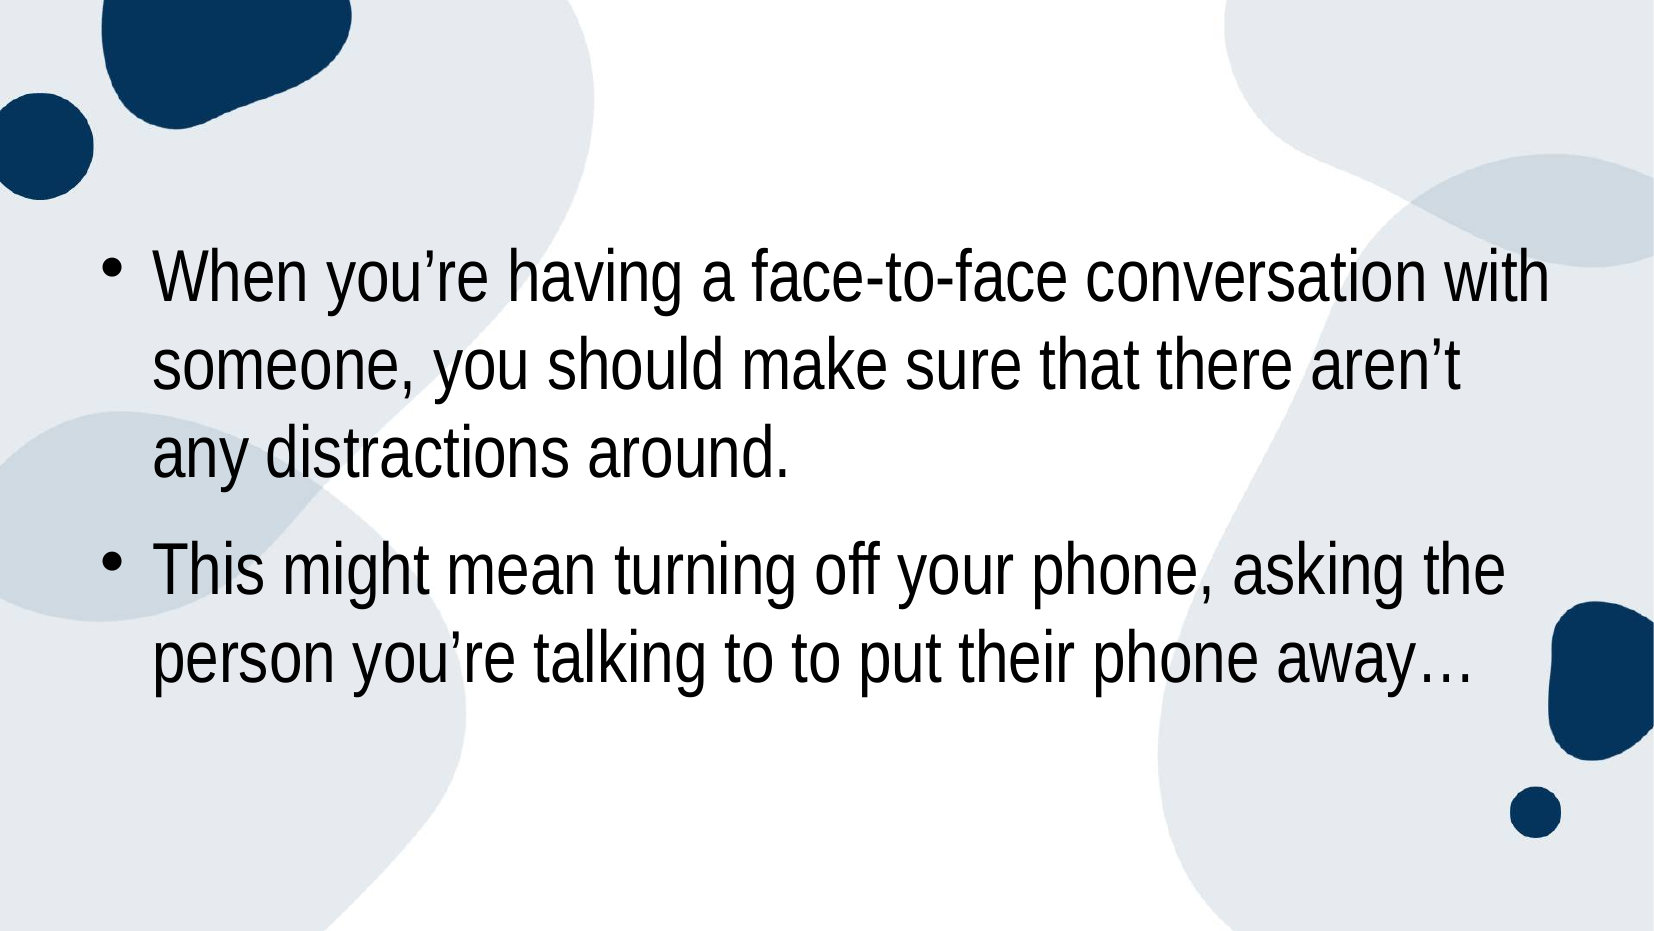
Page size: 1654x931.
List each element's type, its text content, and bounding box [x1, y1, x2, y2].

list When you’re having a face-to-face conversation with someone, you should make sure that there aren’t any distractions around. This might mean turning off your phone, asking the person you’re talking to to put their phone away… [82, 228, 1571, 702]
picture [0, 0, 1654, 931]
